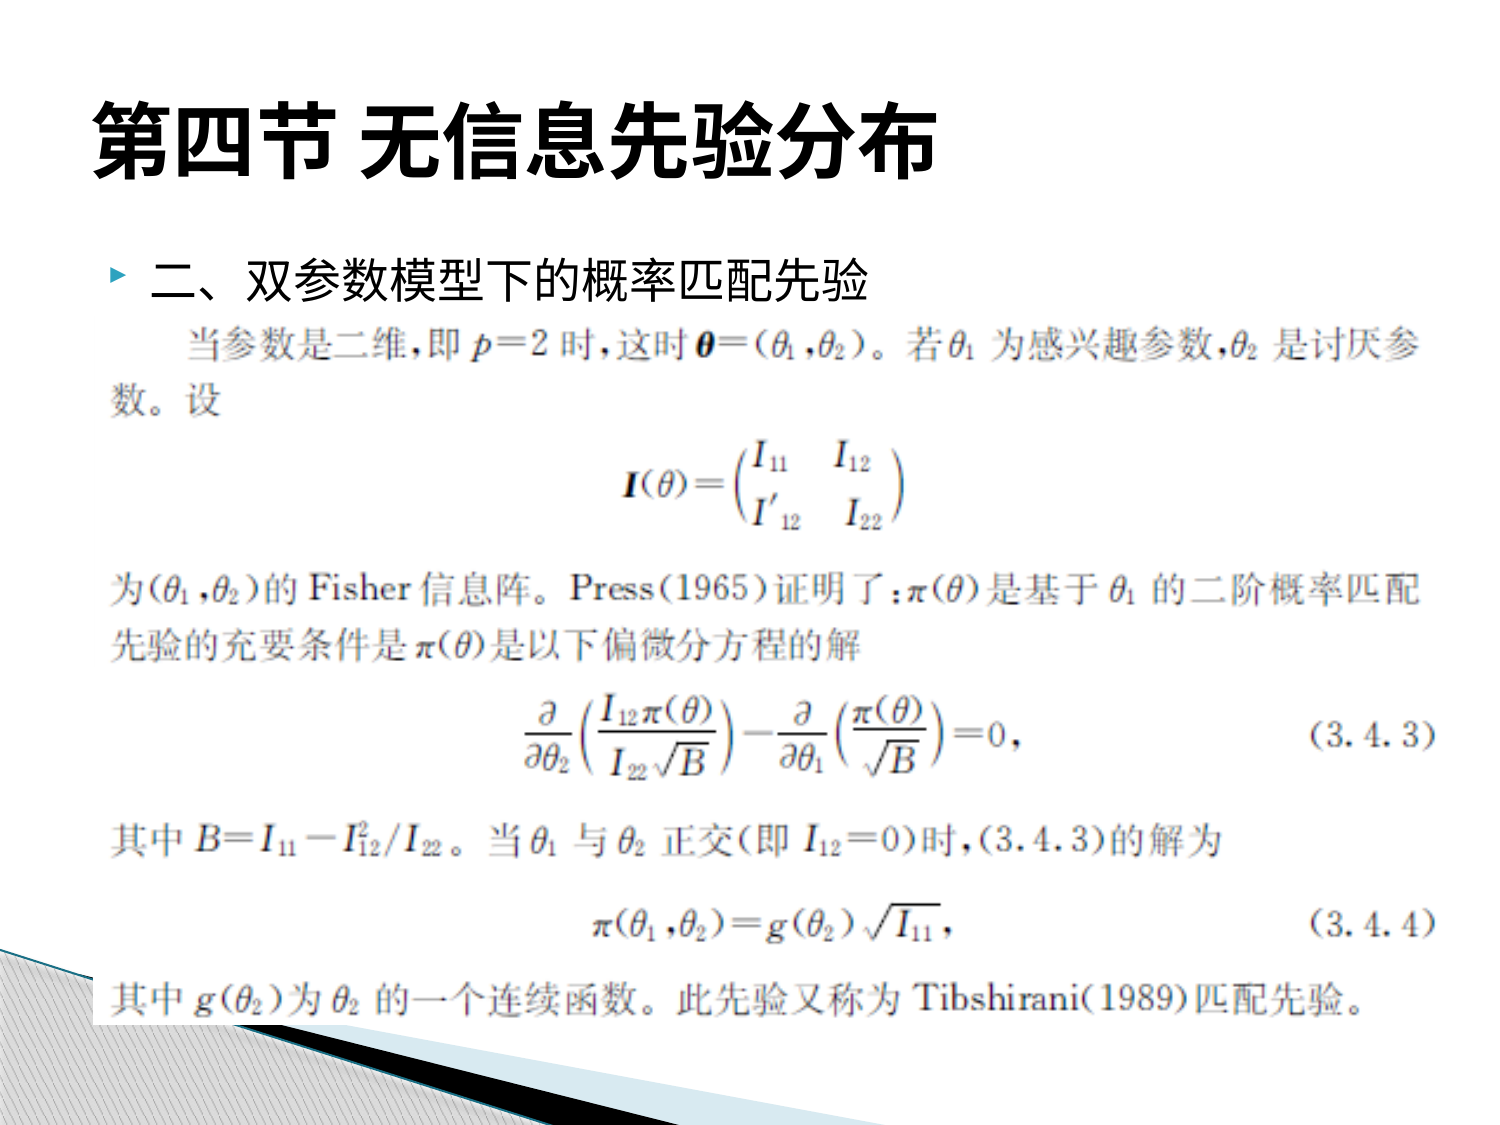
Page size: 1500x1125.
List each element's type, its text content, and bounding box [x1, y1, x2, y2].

picture [93, 316, 1454, 1025]
title 第四节 无信息先验分布 [75, 45, 1425, 233]
list 二、双参数模型下的概率匹配先验 [75, 243, 1425, 986]
